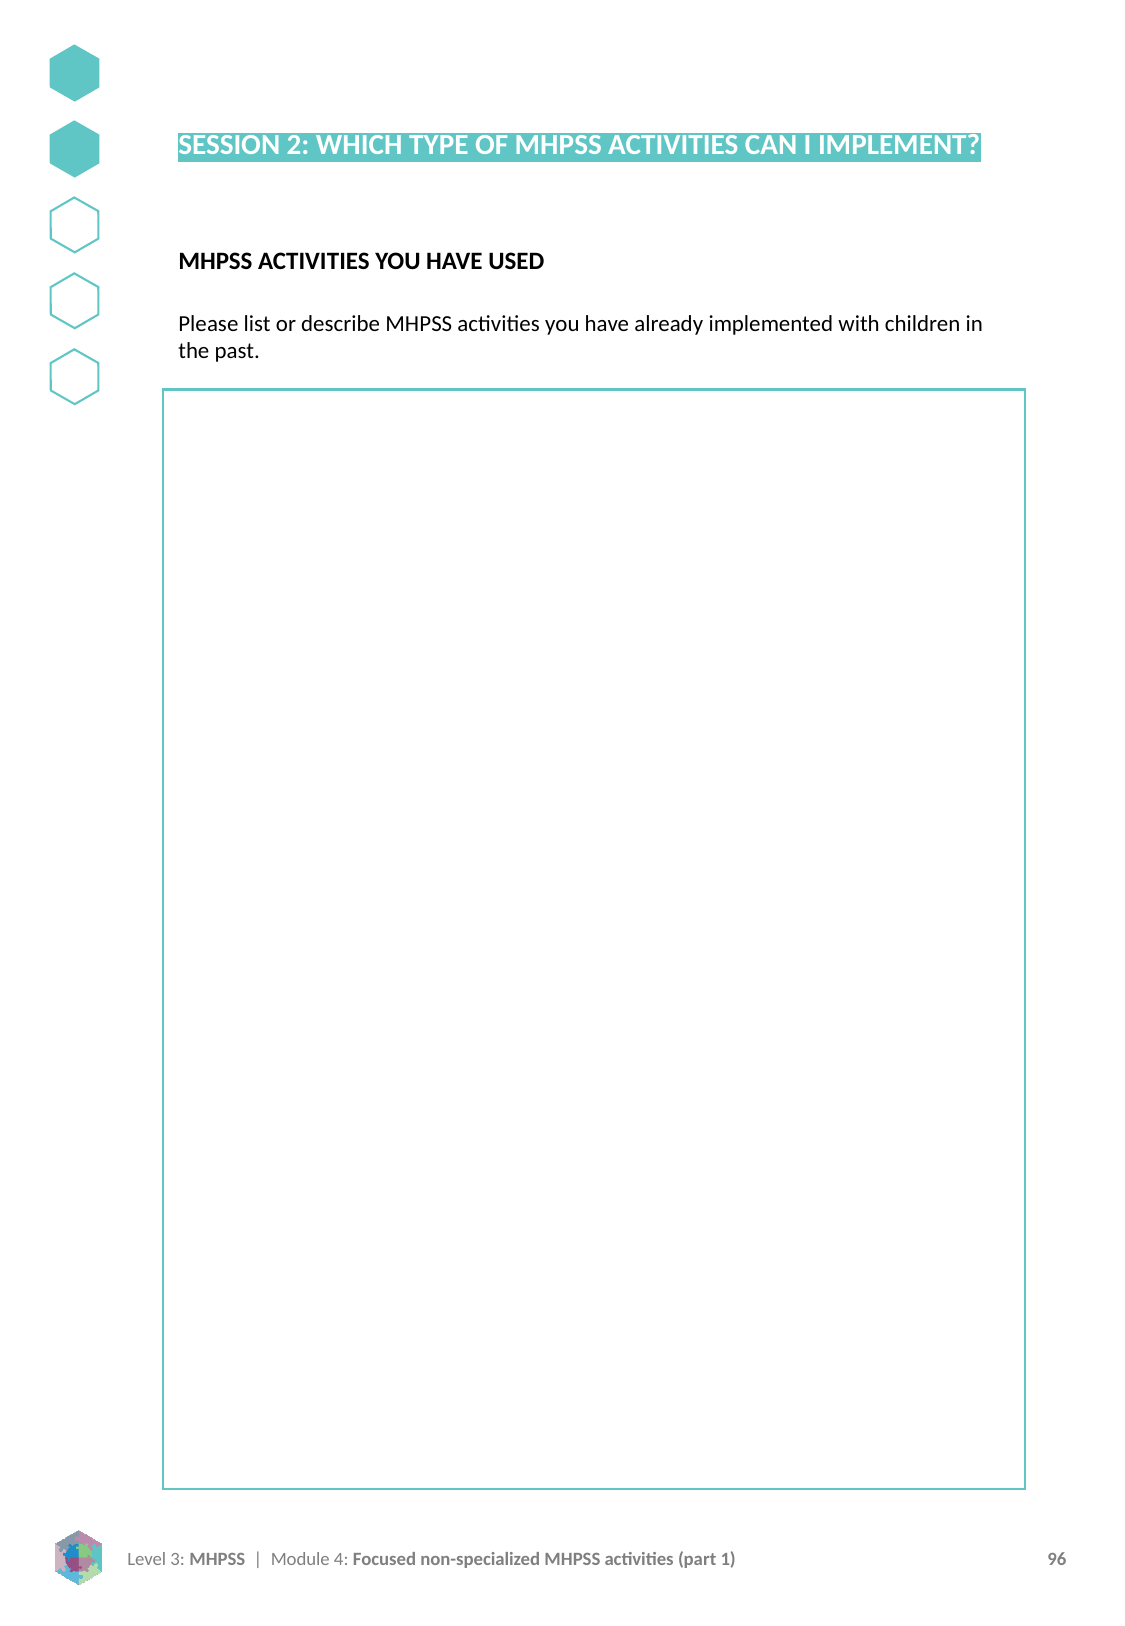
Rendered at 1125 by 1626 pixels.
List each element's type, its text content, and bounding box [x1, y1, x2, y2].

text_box [50, 349, 99, 405]
text_box [50, 45, 99, 101]
text_box [50, 121, 99, 177]
text_box MHPSS ACTIVITIES YOU HAVE USED [163, 236, 1026, 282]
picture [55, 1530, 102, 1585]
text_box [163, 389, 1026, 1489]
text_box [50, 273, 99, 329]
text_box Please list or describe MHPSS activities you have already implemented with children in the past. [163, 300, 1026, 371]
text_box [50, 197, 99, 253]
text_box SESSION 2: WHICH TYPE OF MHPSS ACTIVITIES CAN I IMPLEMENT? [163, 117, 1026, 168]
